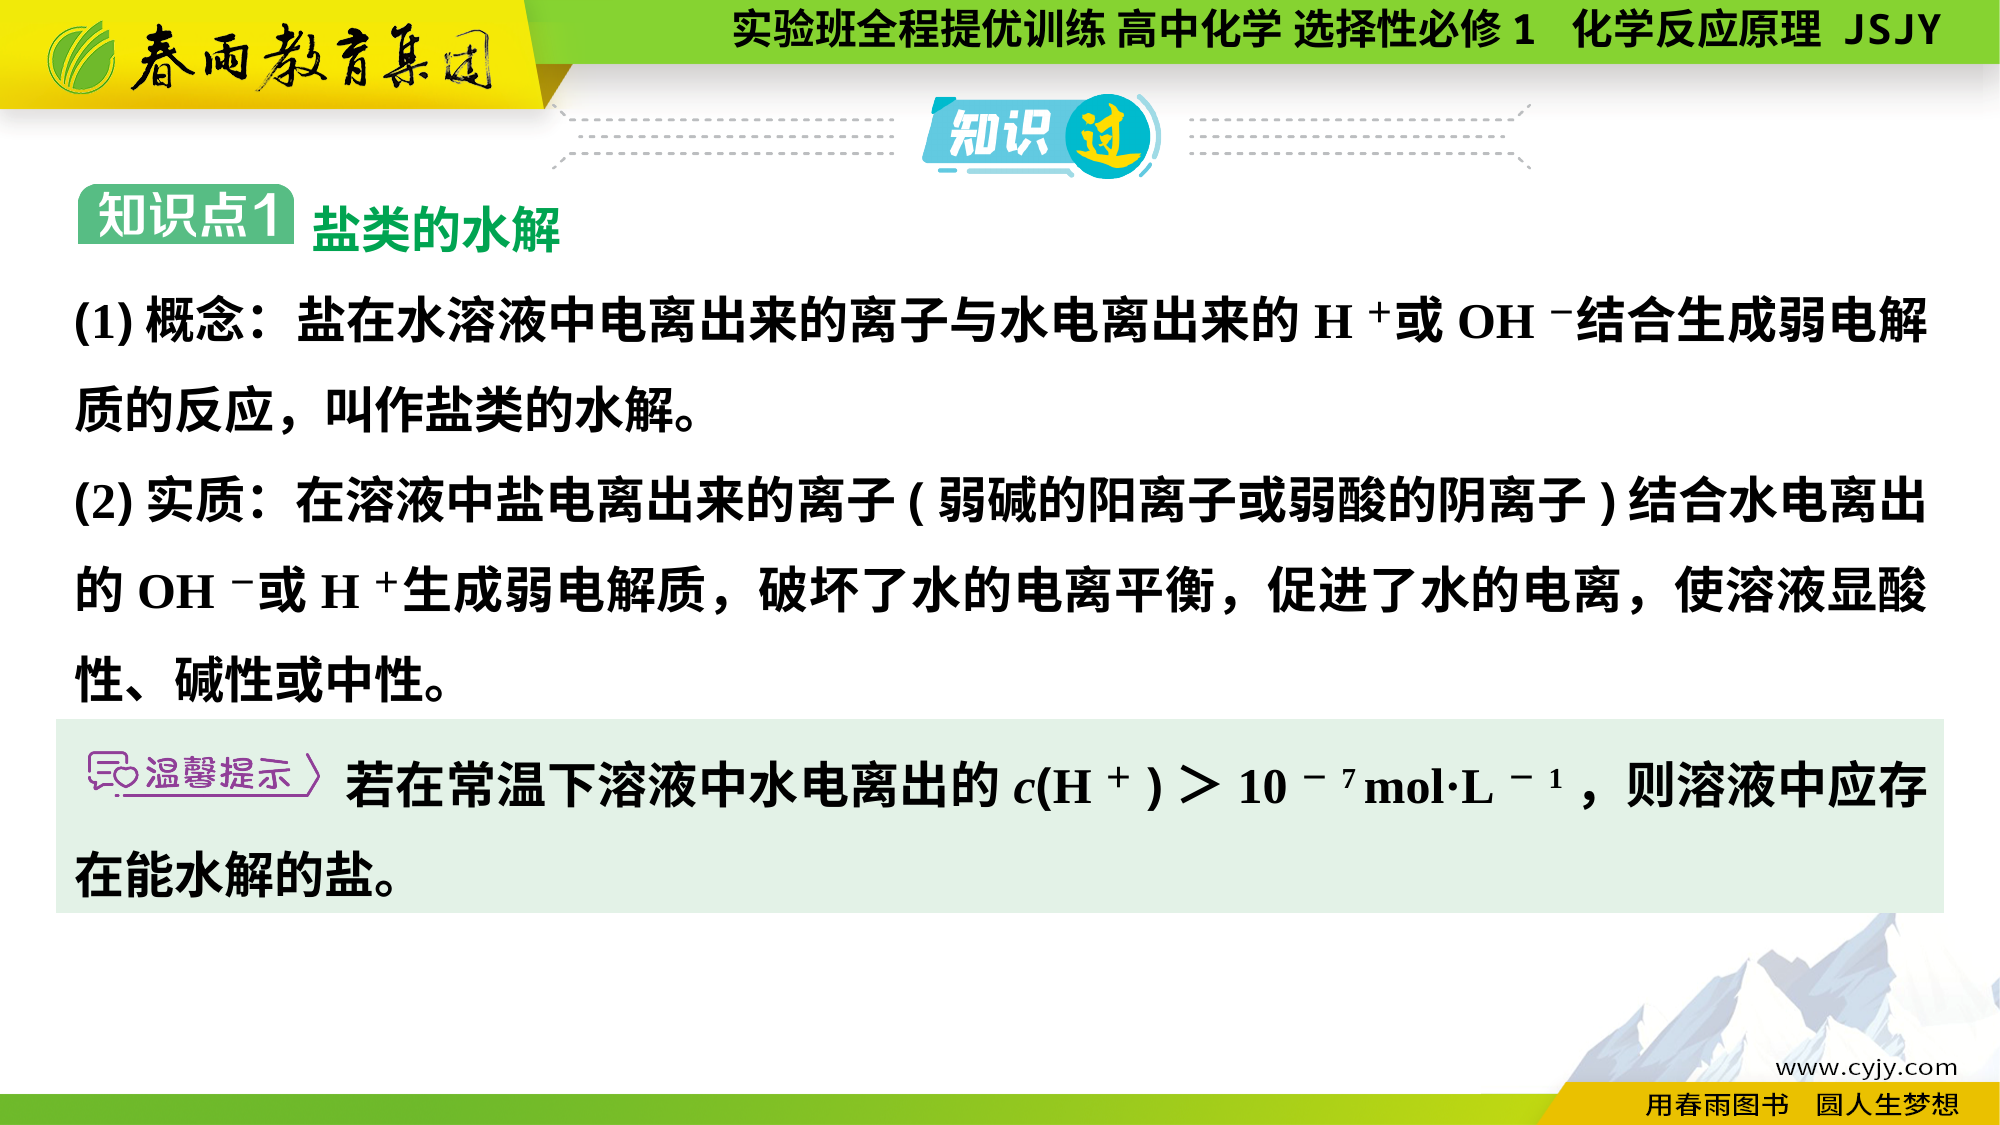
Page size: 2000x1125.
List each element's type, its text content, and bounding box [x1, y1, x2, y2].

list 盐类的水解 (1)概念：盐在水溶液中电离出来的离子与水电离出来的H＋或OH－结合生成弱电解质的反应，叫作盐类的水解。 (2)实质：在溶液中盐电离出来的离子(弱碱的阳离子或弱酸的阴离子)结合水电离出的OH－或H＋生成弱电解质，破坏了水的电离平衡，促进了水的电离，使溶液显酸性、碱性或中性。 [59, 160, 1944, 710]
picture [0, 0, 2000, 1125]
